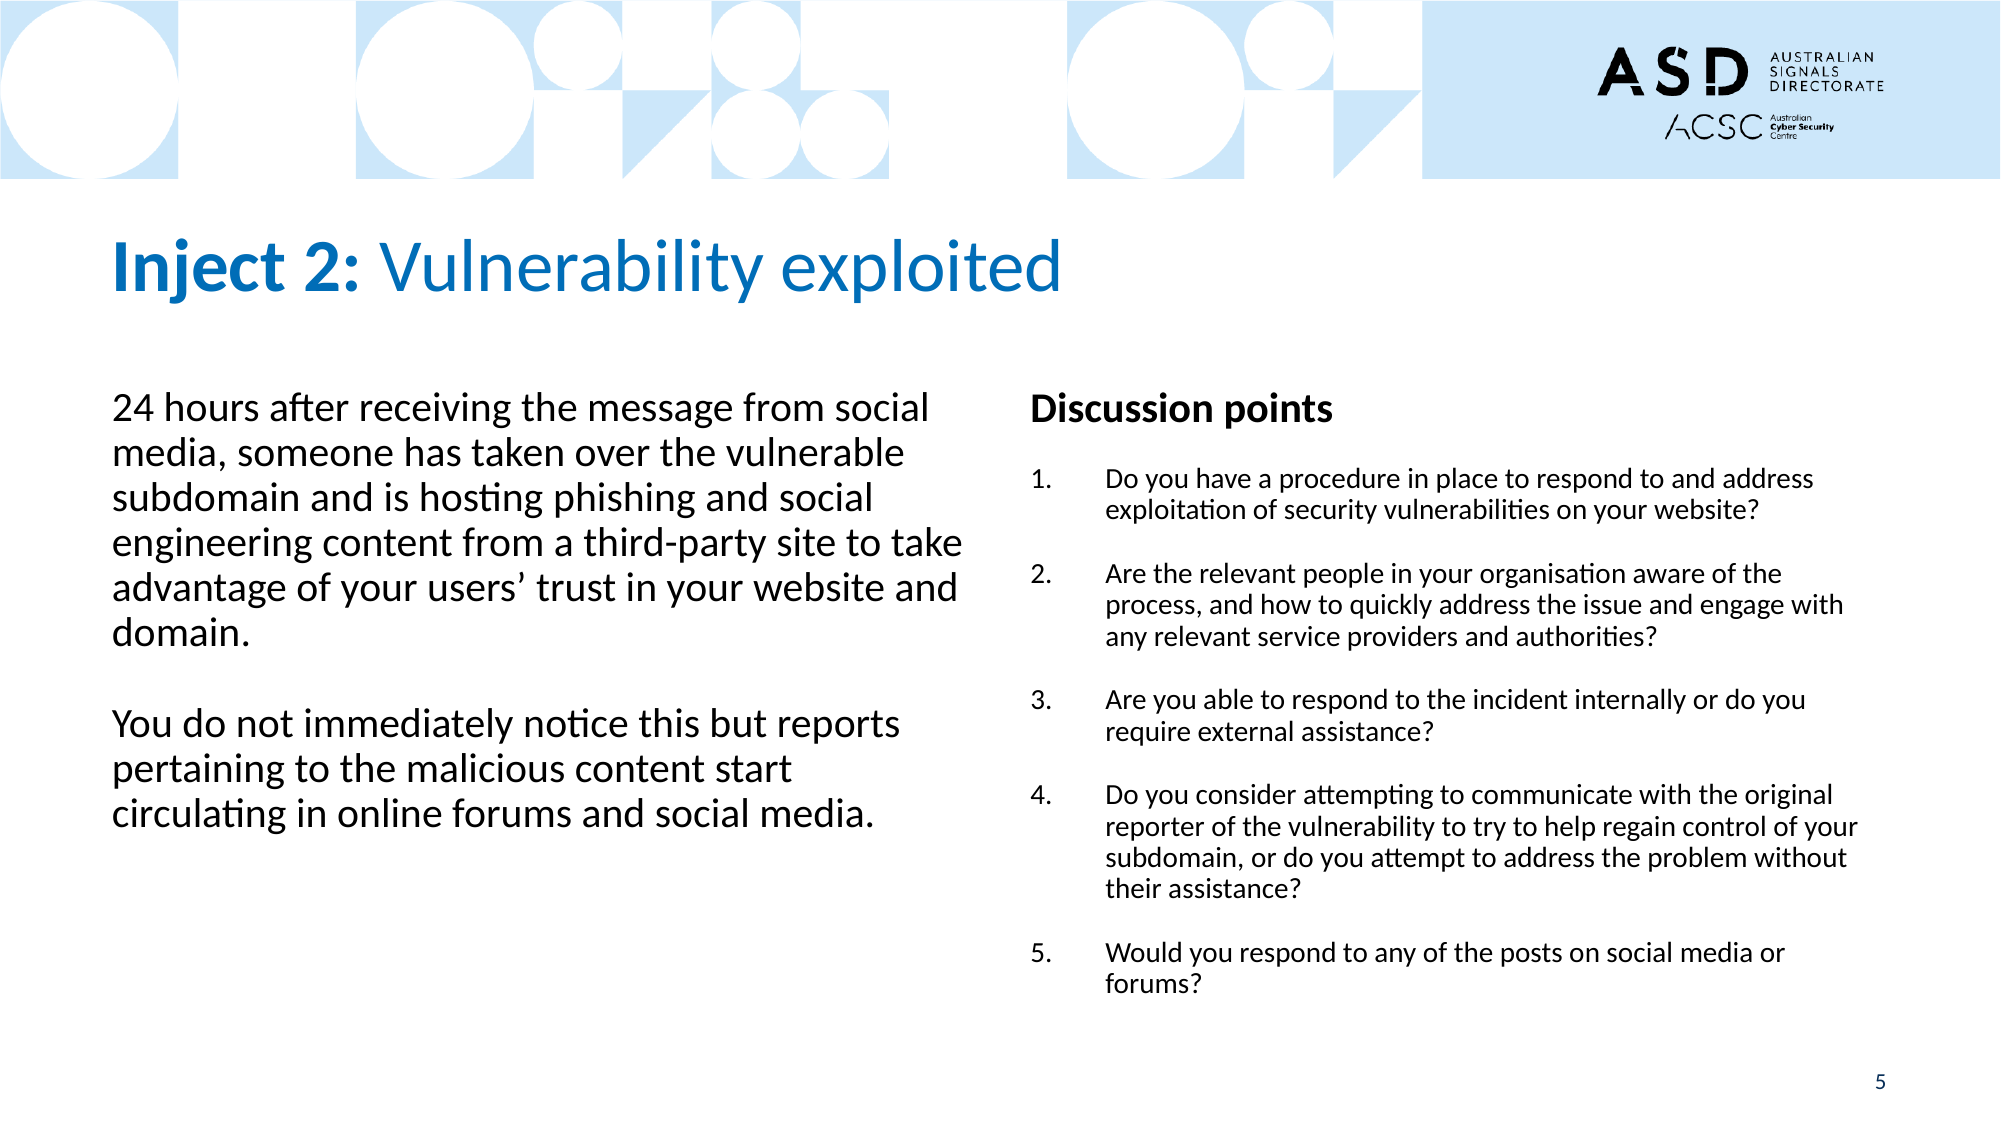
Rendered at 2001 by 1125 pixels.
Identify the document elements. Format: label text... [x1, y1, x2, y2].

title Inject 2: Vulnerability exploited [96, 207, 1902, 328]
list 24 hours after receiving the message from social media, someone has taken over the vulnerable subdomain and is hosting phishing and social engineering content from a third-party site to take advantage of your users’ trust in your website and domain. You do not immediately notice this but reports pertaining to the malicious content start circulating in online forums and social media. [96, 378, 983, 1007]
slide_number 5 [1799, 1050, 1902, 1111]
list Discussion points Do you have a procedure in place to respond to and address exploitation of security vulnerabilities on your website? Are the relevant people in your organisation aware of the process, and how to quickly address the issue and engage with any relevant service providers and authorities? Are you able to respond to the incident internally or do you require external assistance? Do you consider attempting to communicate with the original reporter of the vulnerability to try to help regain control of your subdomain, or do you attempt to address the problem without their assistance? Would you respond to any of the posts on social media or forums? [1015, 378, 1902, 1016]
picture [0, 0, 2001, 179]
